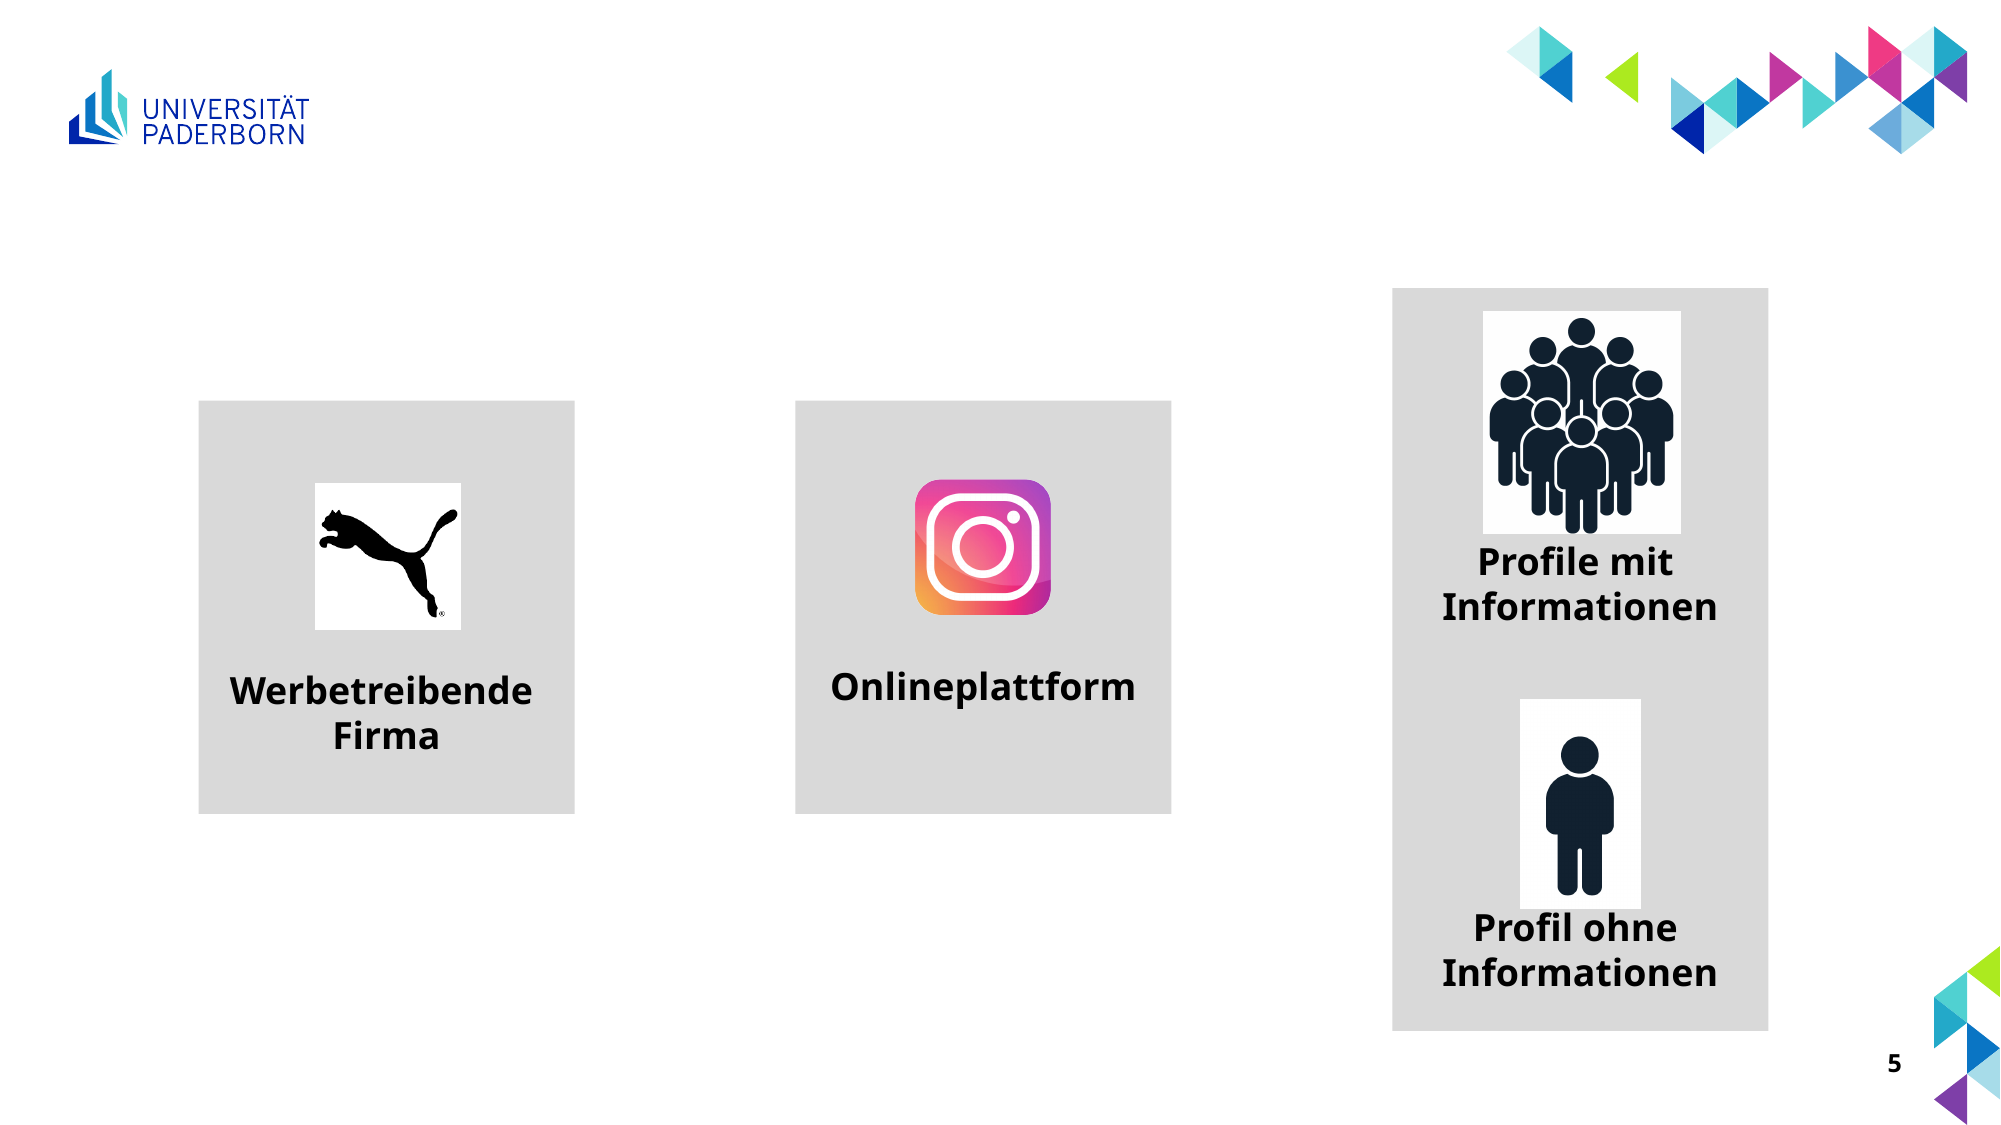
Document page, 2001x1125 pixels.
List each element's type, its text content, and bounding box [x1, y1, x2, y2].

text_box [1391, 287, 1769, 1032]
slide_number 5 [1819, 1052, 1902, 1083]
picture [315, 483, 461, 630]
text_box Werbetreibende Firma [198, 659, 575, 765]
text_box Profile mit Informationen [1392, 530, 1769, 635]
picture [912, 476, 1055, 626]
text_box [794, 400, 1173, 815]
text_box [198, 400, 576, 815]
picture [1520, 699, 1641, 909]
picture [1483, 311, 1681, 534]
text_box Profil ohne Informationen [1392, 896, 1769, 1002]
text_box Onlineplattform [795, 656, 1172, 716]
